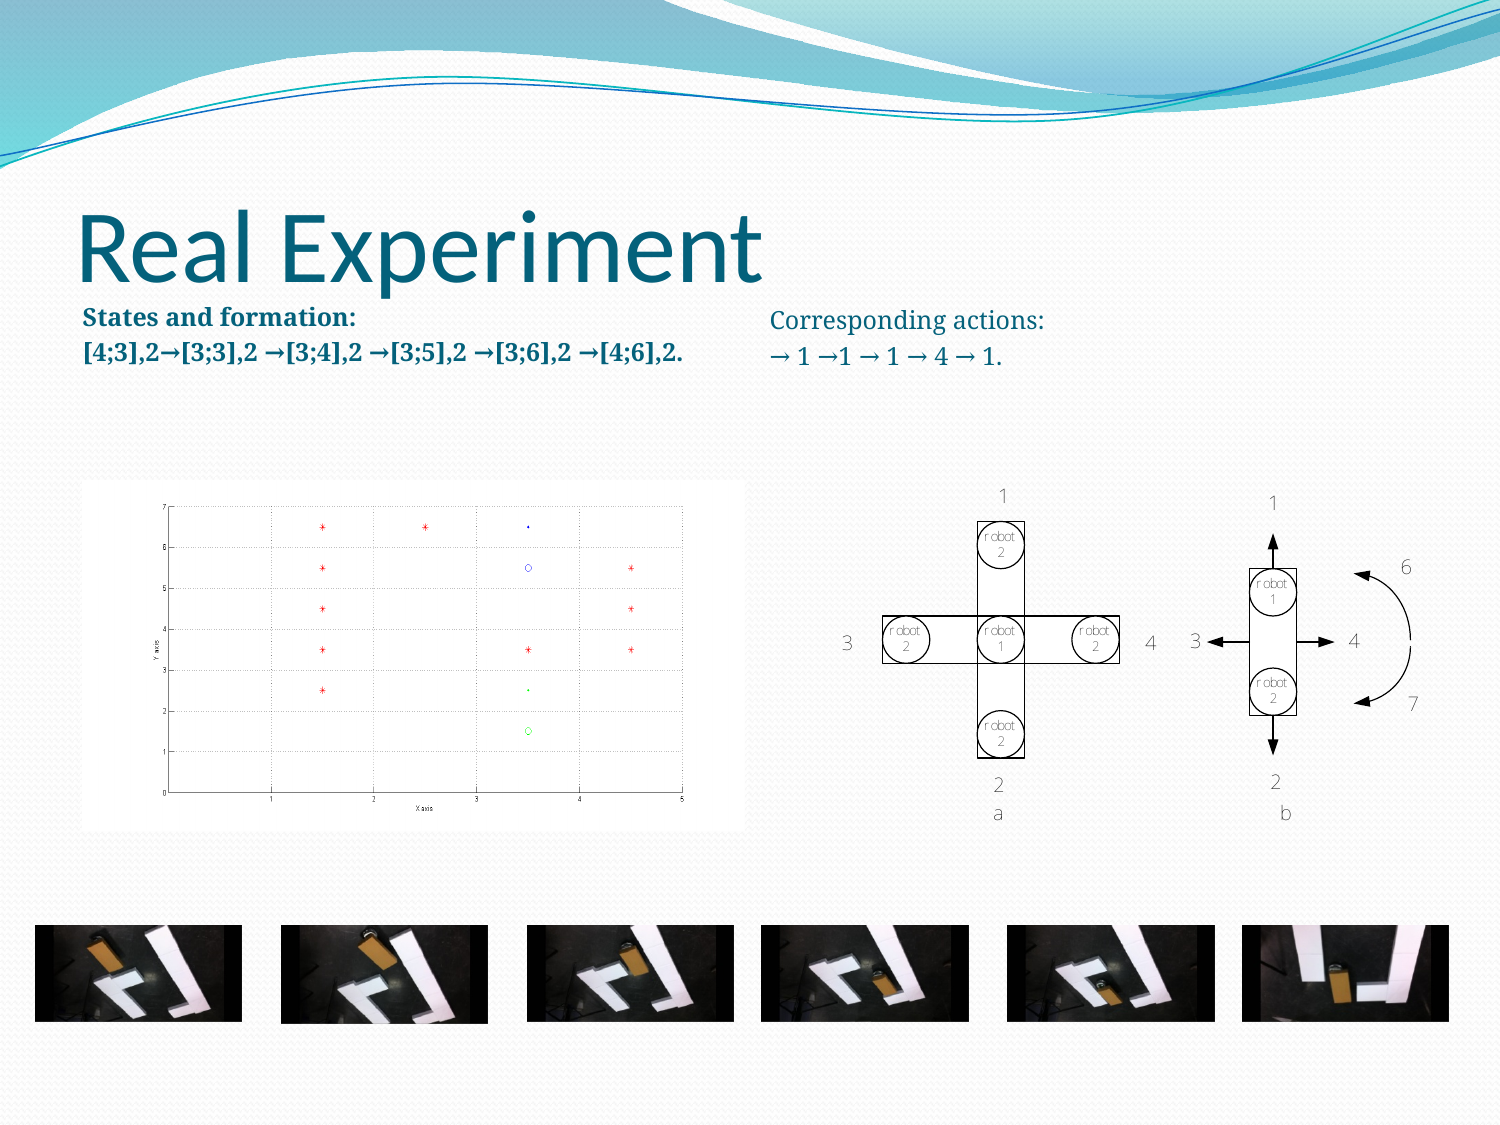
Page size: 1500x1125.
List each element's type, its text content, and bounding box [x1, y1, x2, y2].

picture [1241, 925, 1449, 1022]
picture [527, 925, 735, 1022]
picture [1007, 925, 1215, 1022]
list States and formation: [4;3],2→[3;3],2 →[3;4],2 →[3;5],2 →[3;6],2 →[4;6],2. [75, 304, 821, 399]
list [34, 925, 242, 1023]
picture [761, 925, 969, 1022]
picture [280, 925, 488, 1024]
title Real Experiment [75, 115, 1425, 303]
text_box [831, 480, 1430, 833]
list Corresponding actions: → 1 →1 → 1 → 4 → 1. [761, 305, 1465, 413]
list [81, 480, 746, 832]
